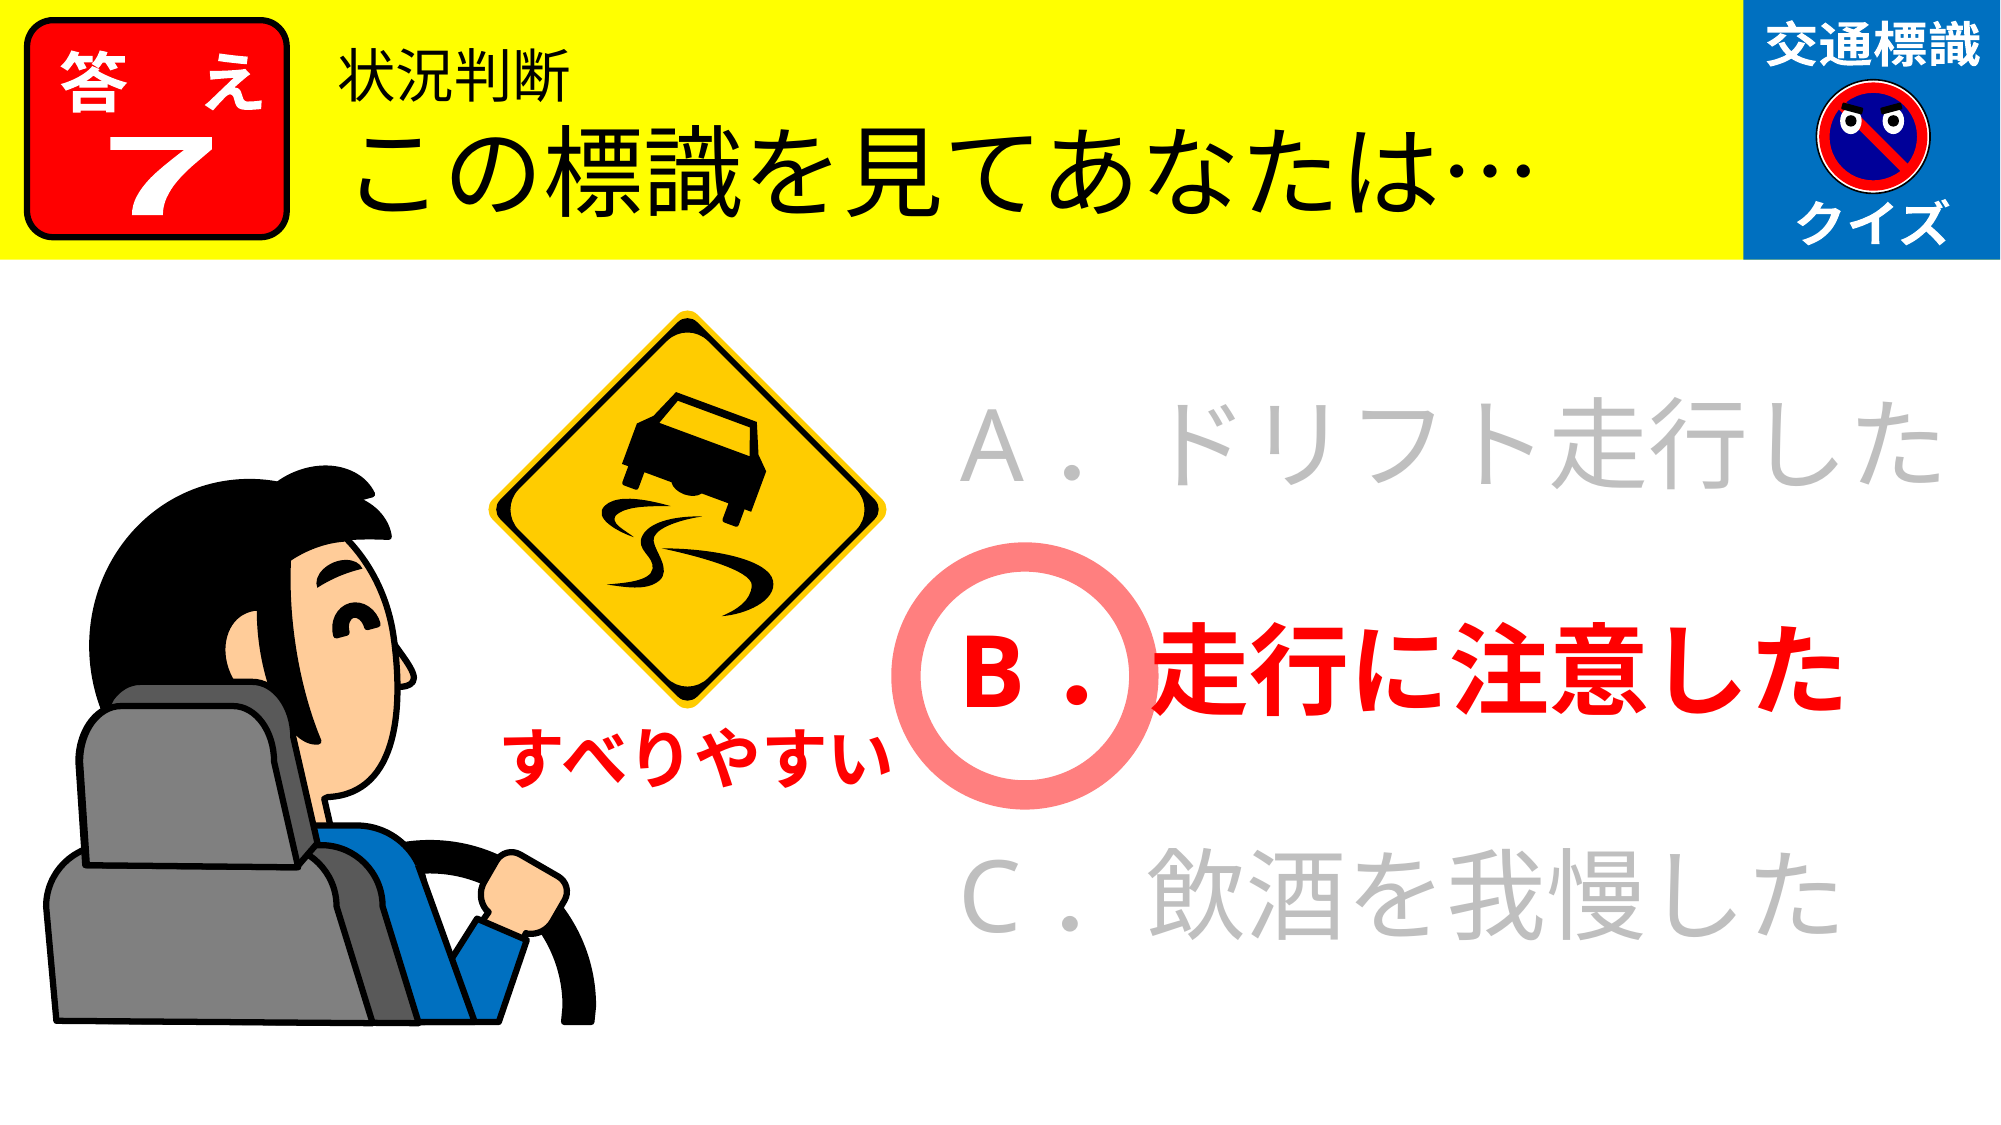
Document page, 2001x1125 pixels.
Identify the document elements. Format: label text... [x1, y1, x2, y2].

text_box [45, 481, 594, 1024]
text_box この標識を見てあなたは… [328, 101, 1556, 237]
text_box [488, 310, 887, 709]
text_box C．飲酒を我慢した [944, 825, 1861, 961]
text_box A．ドリフト走行した [945, 373, 1964, 509]
text_box [891, 542, 1159, 810]
text_box 状況判断 [322, 32, 586, 117]
text_box B．走行に注意した [943, 599, 1129, 735]
text_box すべりやすい [599, 709, 910, 805]
text_box B．走行に注意した [1135, 599, 1865, 735]
